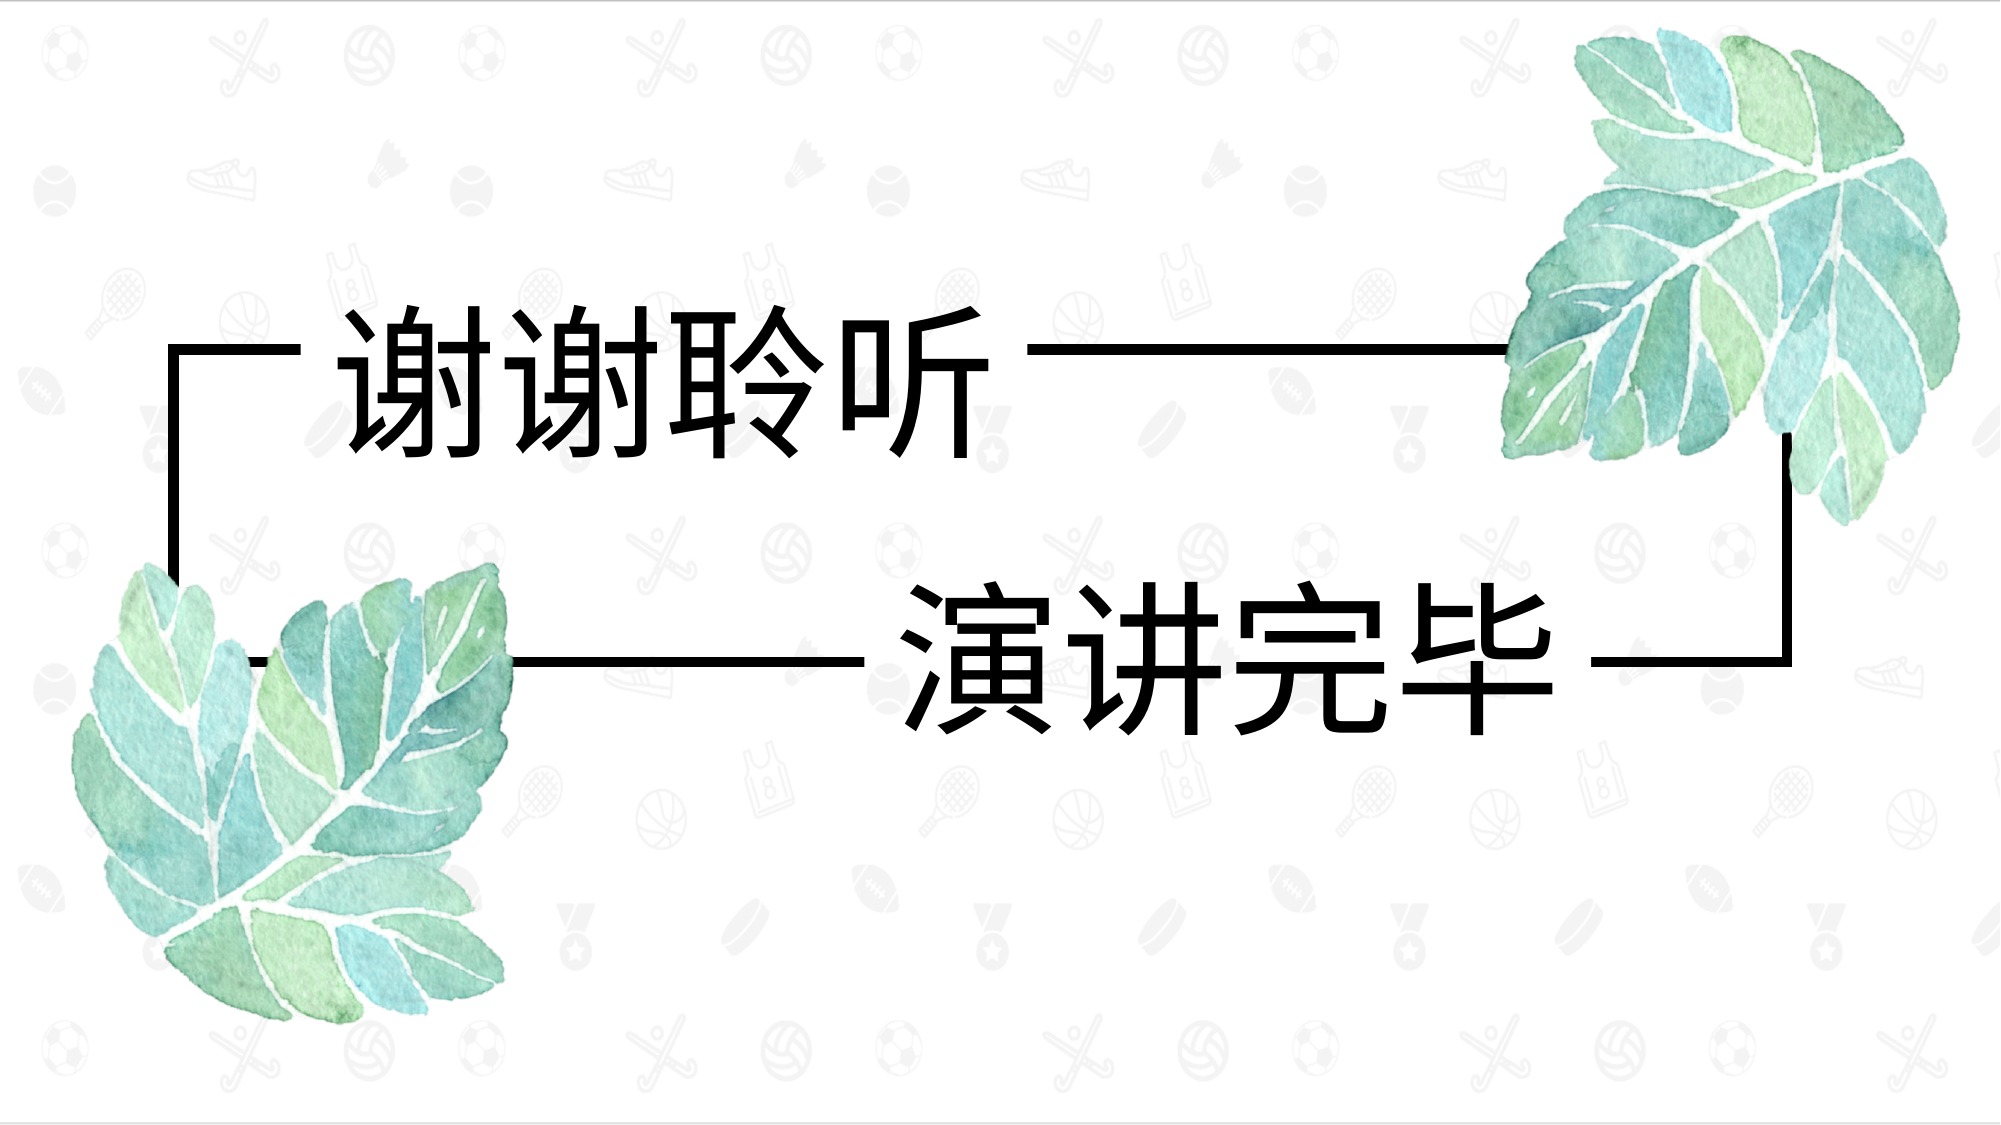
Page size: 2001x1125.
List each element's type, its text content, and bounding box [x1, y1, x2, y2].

text_box 谢谢聆听 [300, 271, 1028, 487]
text_box 演讲完毕 [864, 548, 1592, 763]
text_box [173, 348, 300, 511]
text_box [1592, 558, 1788, 663]
picture [0, 0, 2001, 1125]
text_box [434, 348, 1551, 663]
